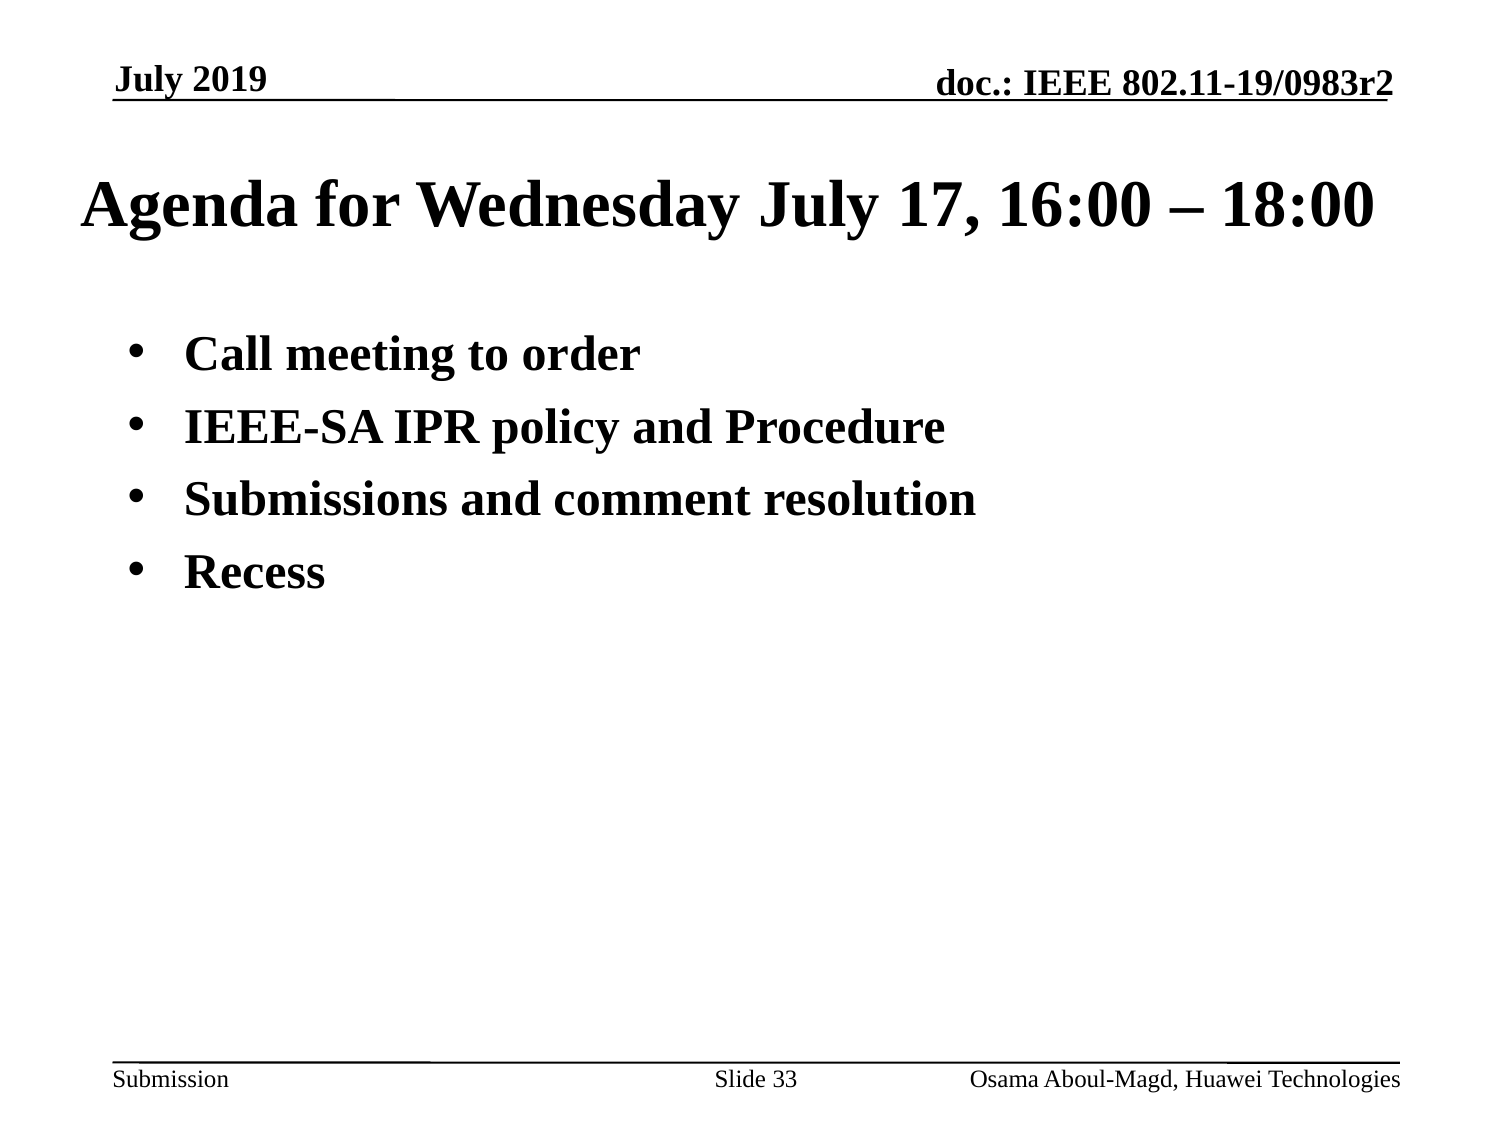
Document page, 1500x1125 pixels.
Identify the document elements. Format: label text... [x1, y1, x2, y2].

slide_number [114, 54, 423, 100]
slide_number Slide 33 [712, 1061, 800, 1123]
list Call meeting to order IEEE-SA IPR policy and Procedure Submissions and comment resolution Recess [112, 324, 1388, 1000]
footer Osama Aboul-Magd, Huawei Technologies [878, 1061, 1402, 1093]
title Agenda for Wednesday July 17, 16:00 – 18:00 [24, 112, 1451, 288]
